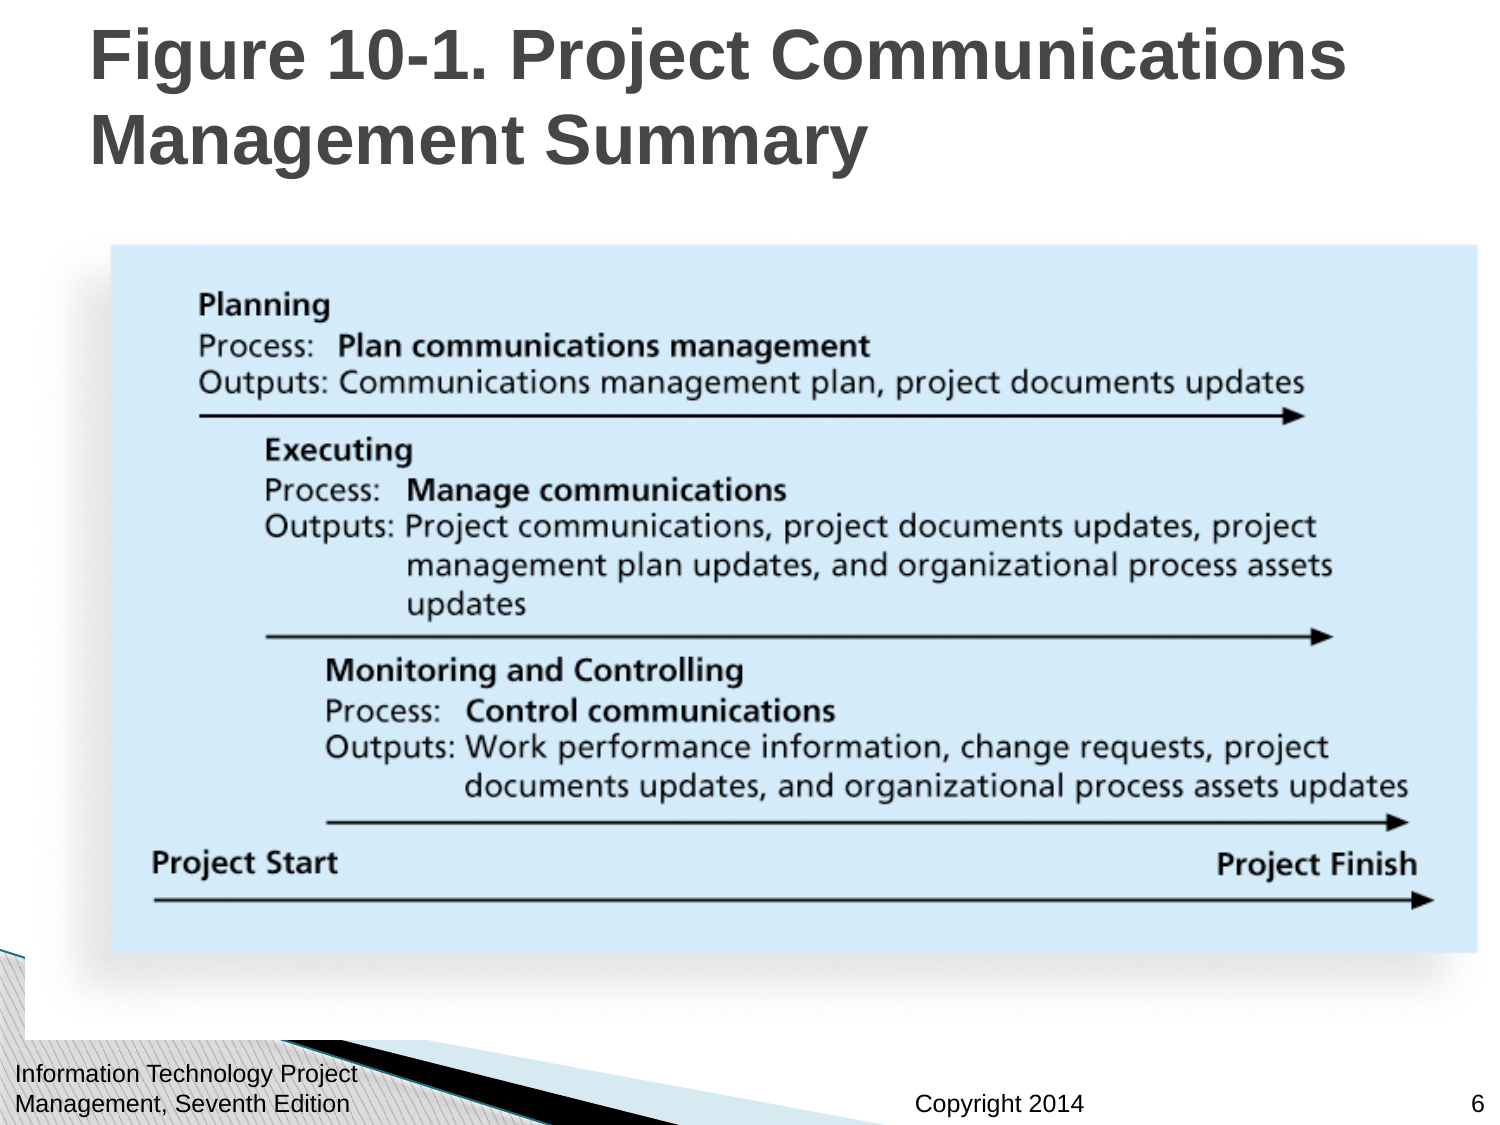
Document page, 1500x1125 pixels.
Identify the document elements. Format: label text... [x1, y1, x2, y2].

picture [25, 224, 1500, 1040]
title Figure 10-1. Project Communications Management Summary [75, 0, 1425, 188]
slide_number 6 [1408, 1065, 1500, 1125]
footer Information Technology Project Management, Seventh Edition [0, 1065, 425, 1125]
